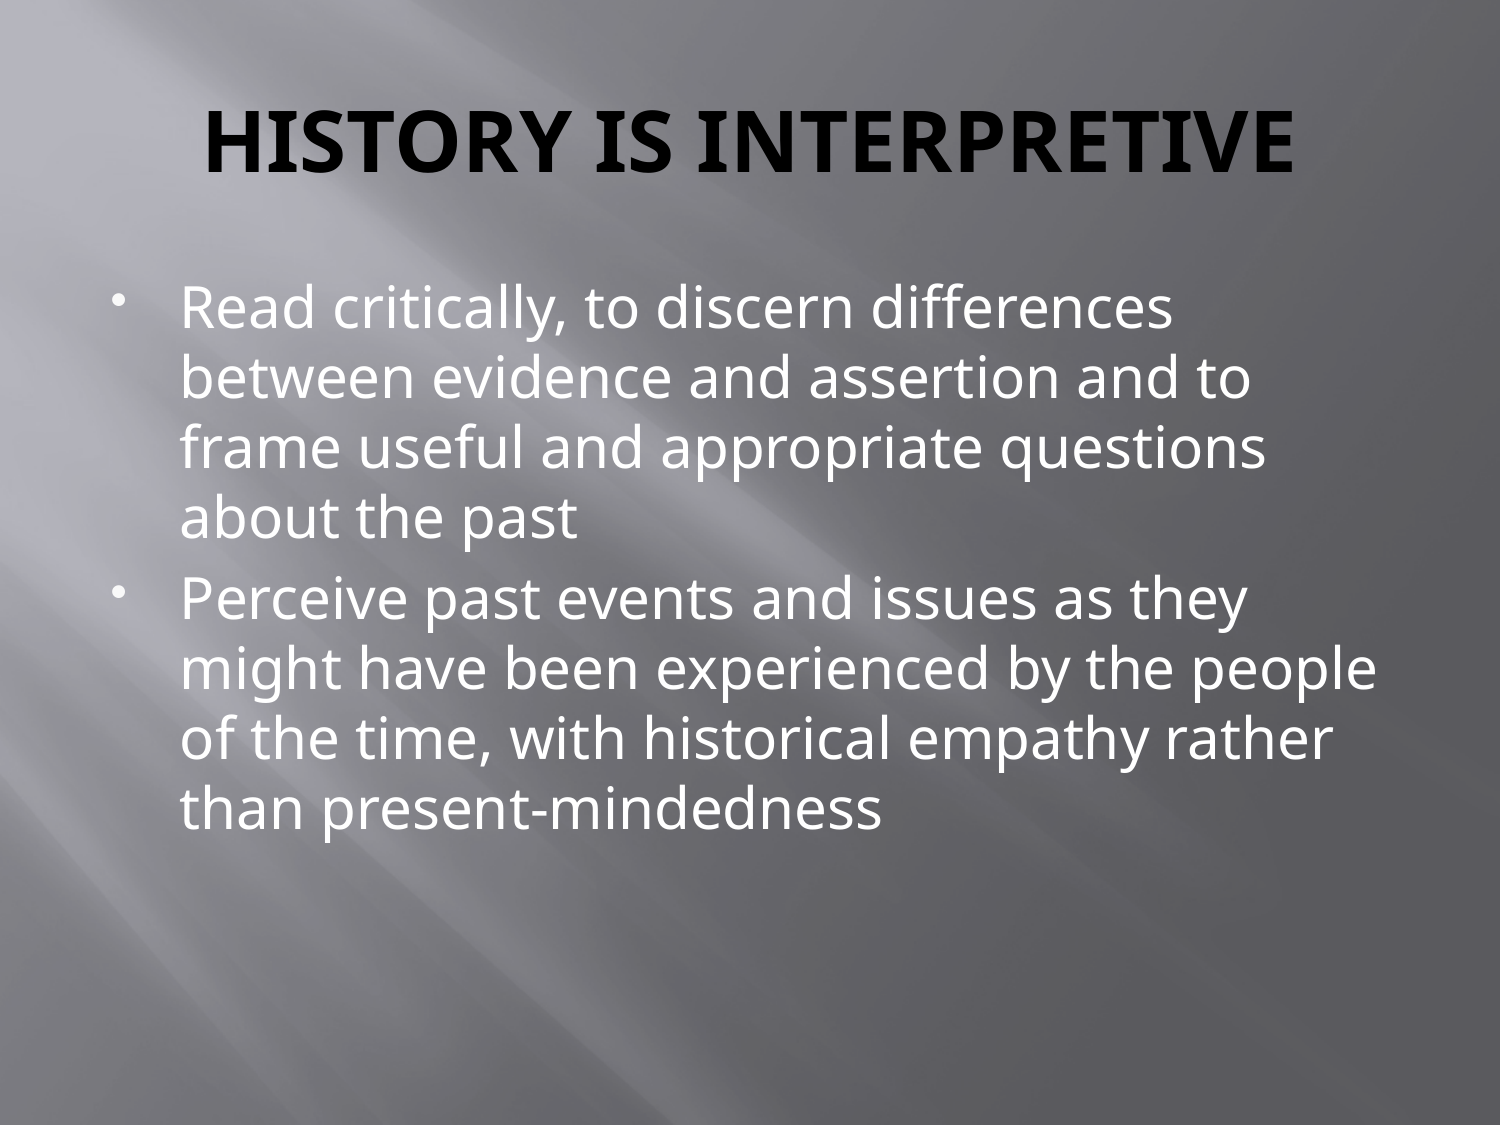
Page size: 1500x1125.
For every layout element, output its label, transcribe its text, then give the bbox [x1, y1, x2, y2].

list Read critically, to discern differences between evidence and assertion and to frame useful and appropriate questions about the past Perceive past events and issues as they might have been experienced by the people of the time, with historical empathy rather than present-mindedness [75, 262, 1425, 1035]
title HISTORY IS INTERPRETIVE [75, 45, 1425, 233]
